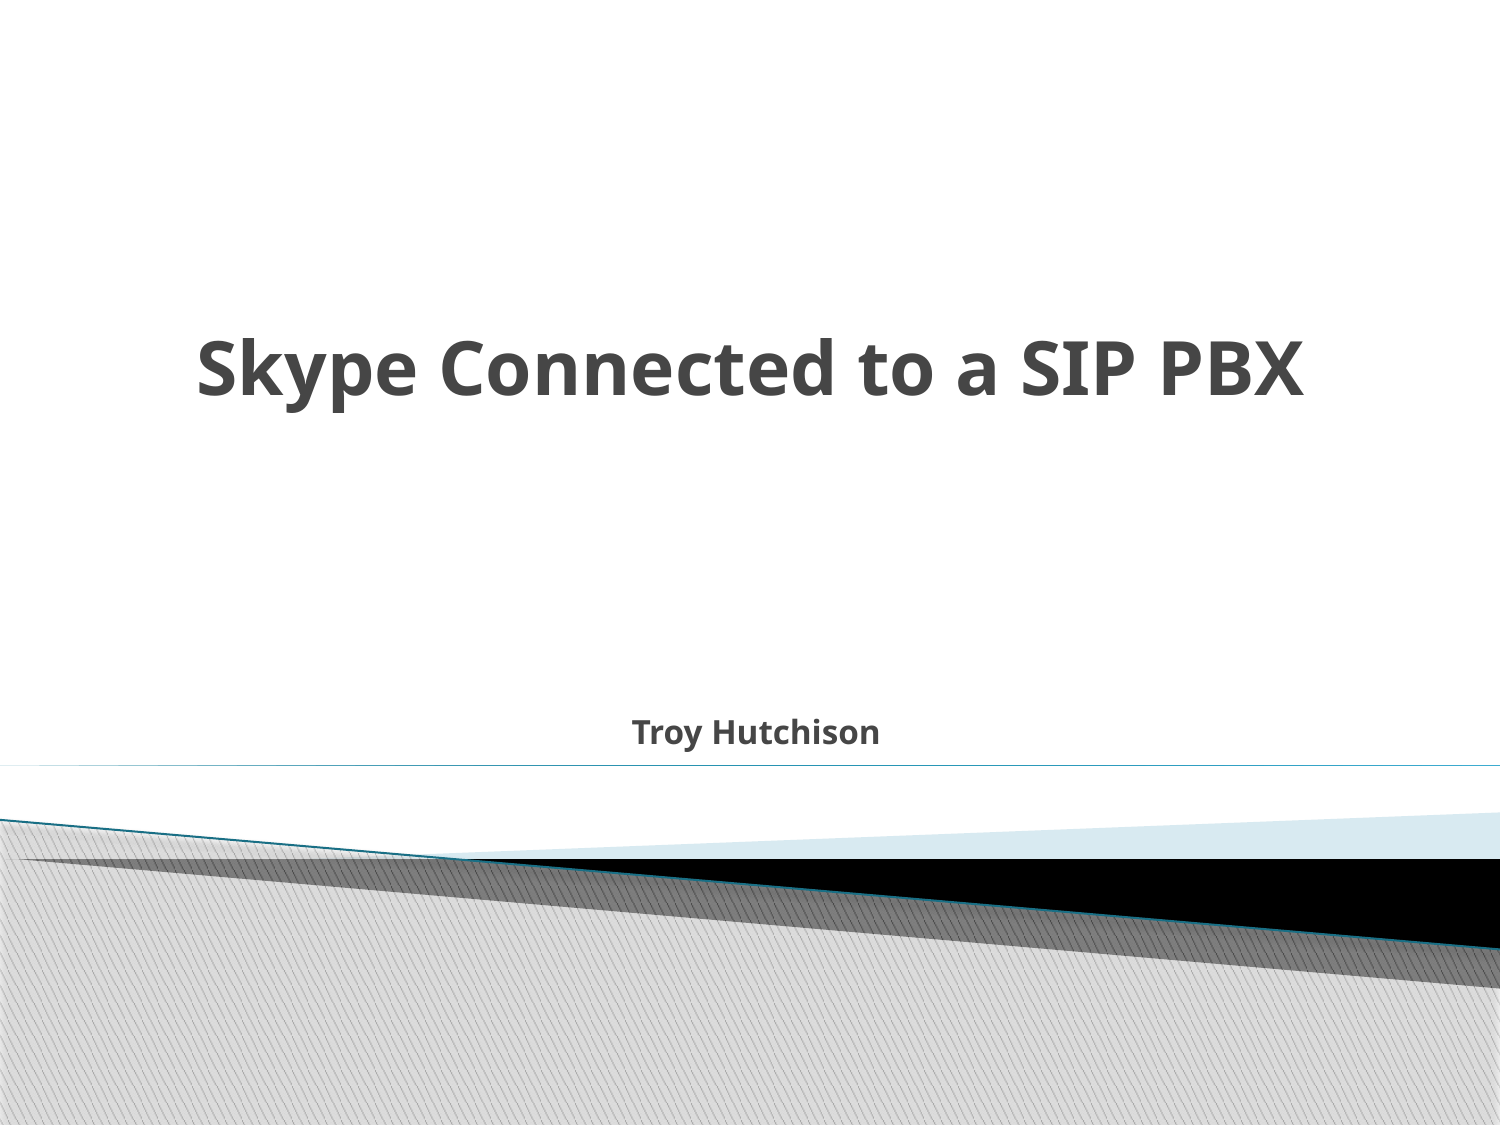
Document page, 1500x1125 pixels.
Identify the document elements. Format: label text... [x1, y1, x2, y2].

title Troy Hutchison [62, 650, 1450, 838]
picture [5, 859, 1500, 989]
subtitle Skype Connected to a SIP PBX [62, 312, 1450, 525]
